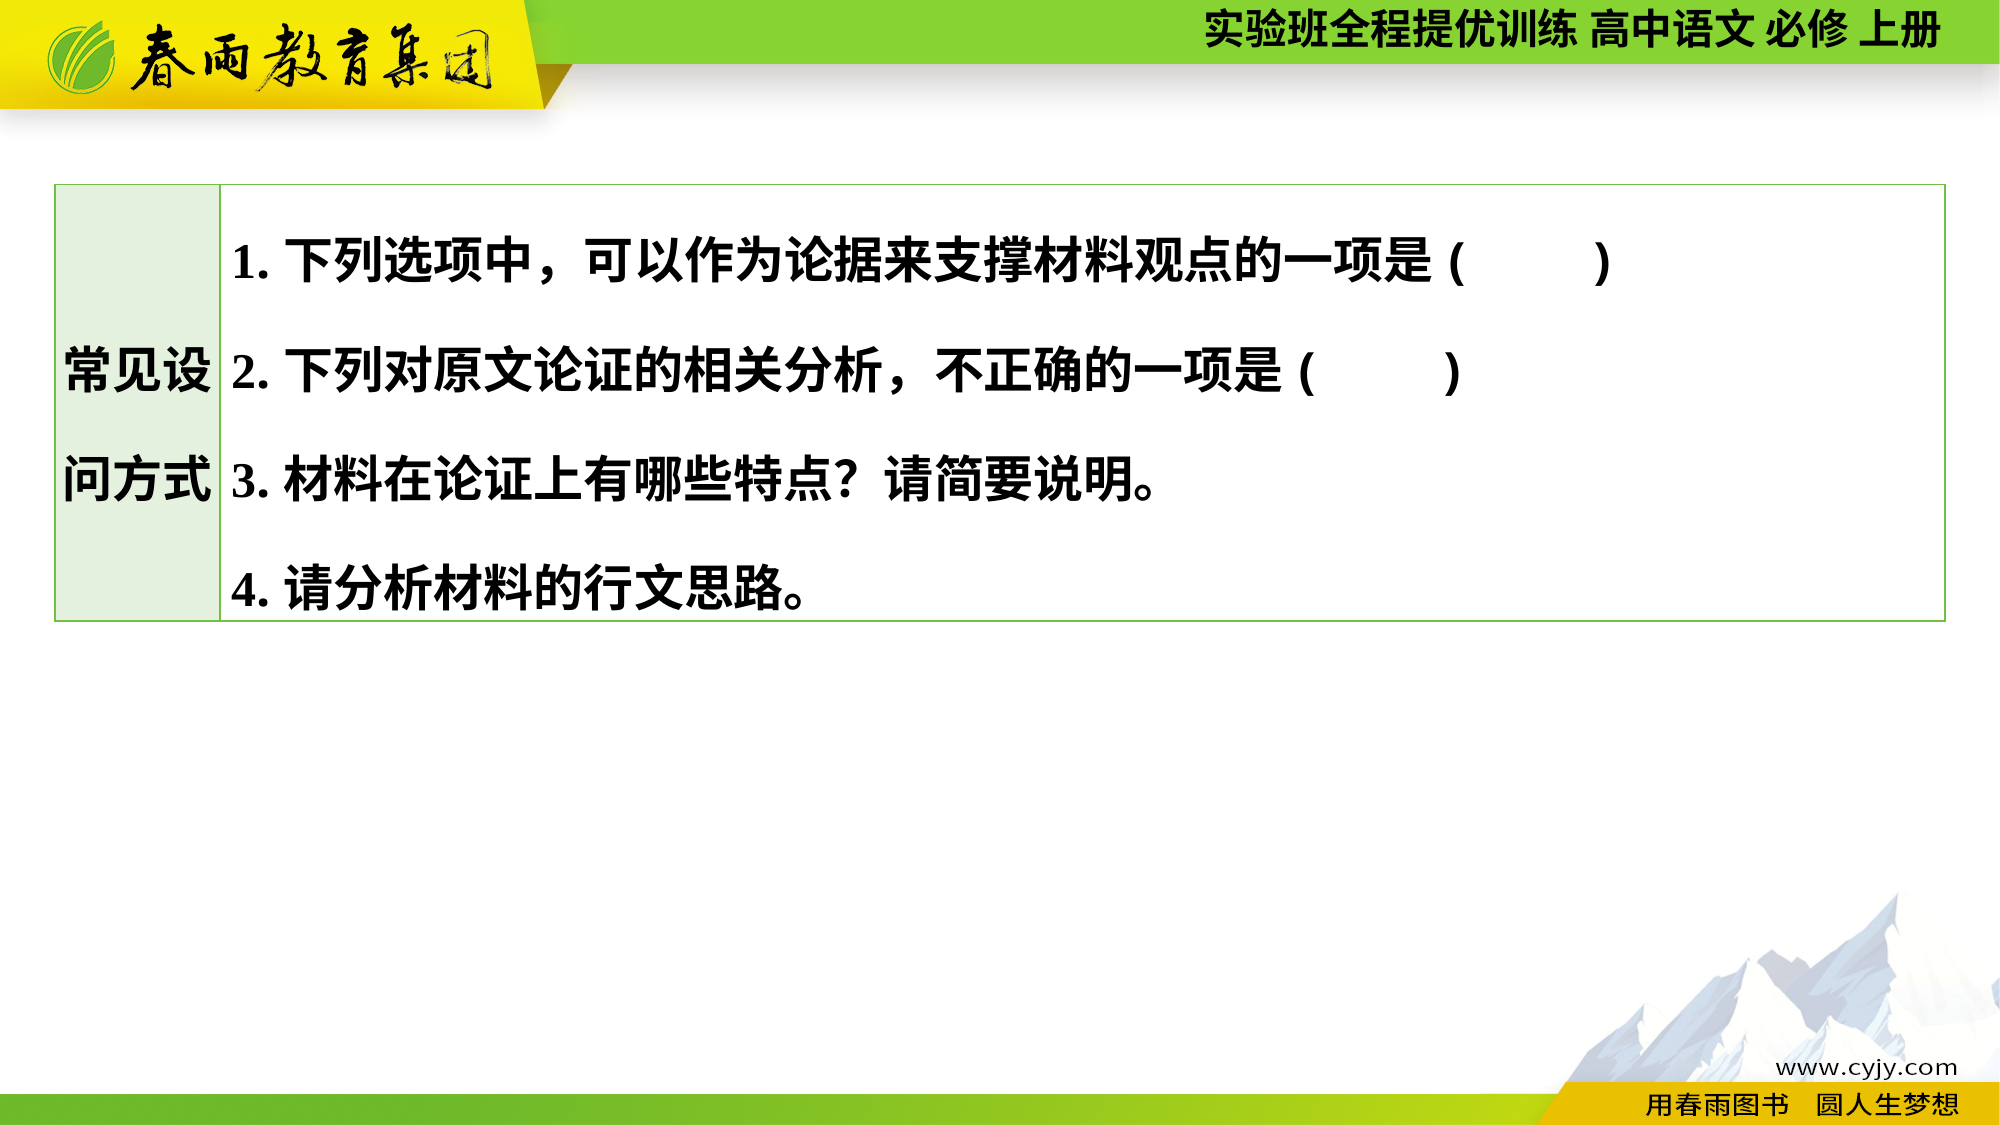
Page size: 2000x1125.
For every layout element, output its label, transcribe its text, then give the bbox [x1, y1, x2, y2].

table_header 1.下列选项中，可以作为论据来支撑材料观点的一项是( ) 2.下列对原文论证的相关分析，不正确的一项是( ) 3.材料在论证上有哪些特点？请简要说明。 4.请分析材料的行文思路。 [221, 185, 1944, 620]
picture [0, 0, 2000, 1125]
table_header 常见设问方式 [56, 185, 219, 620]
